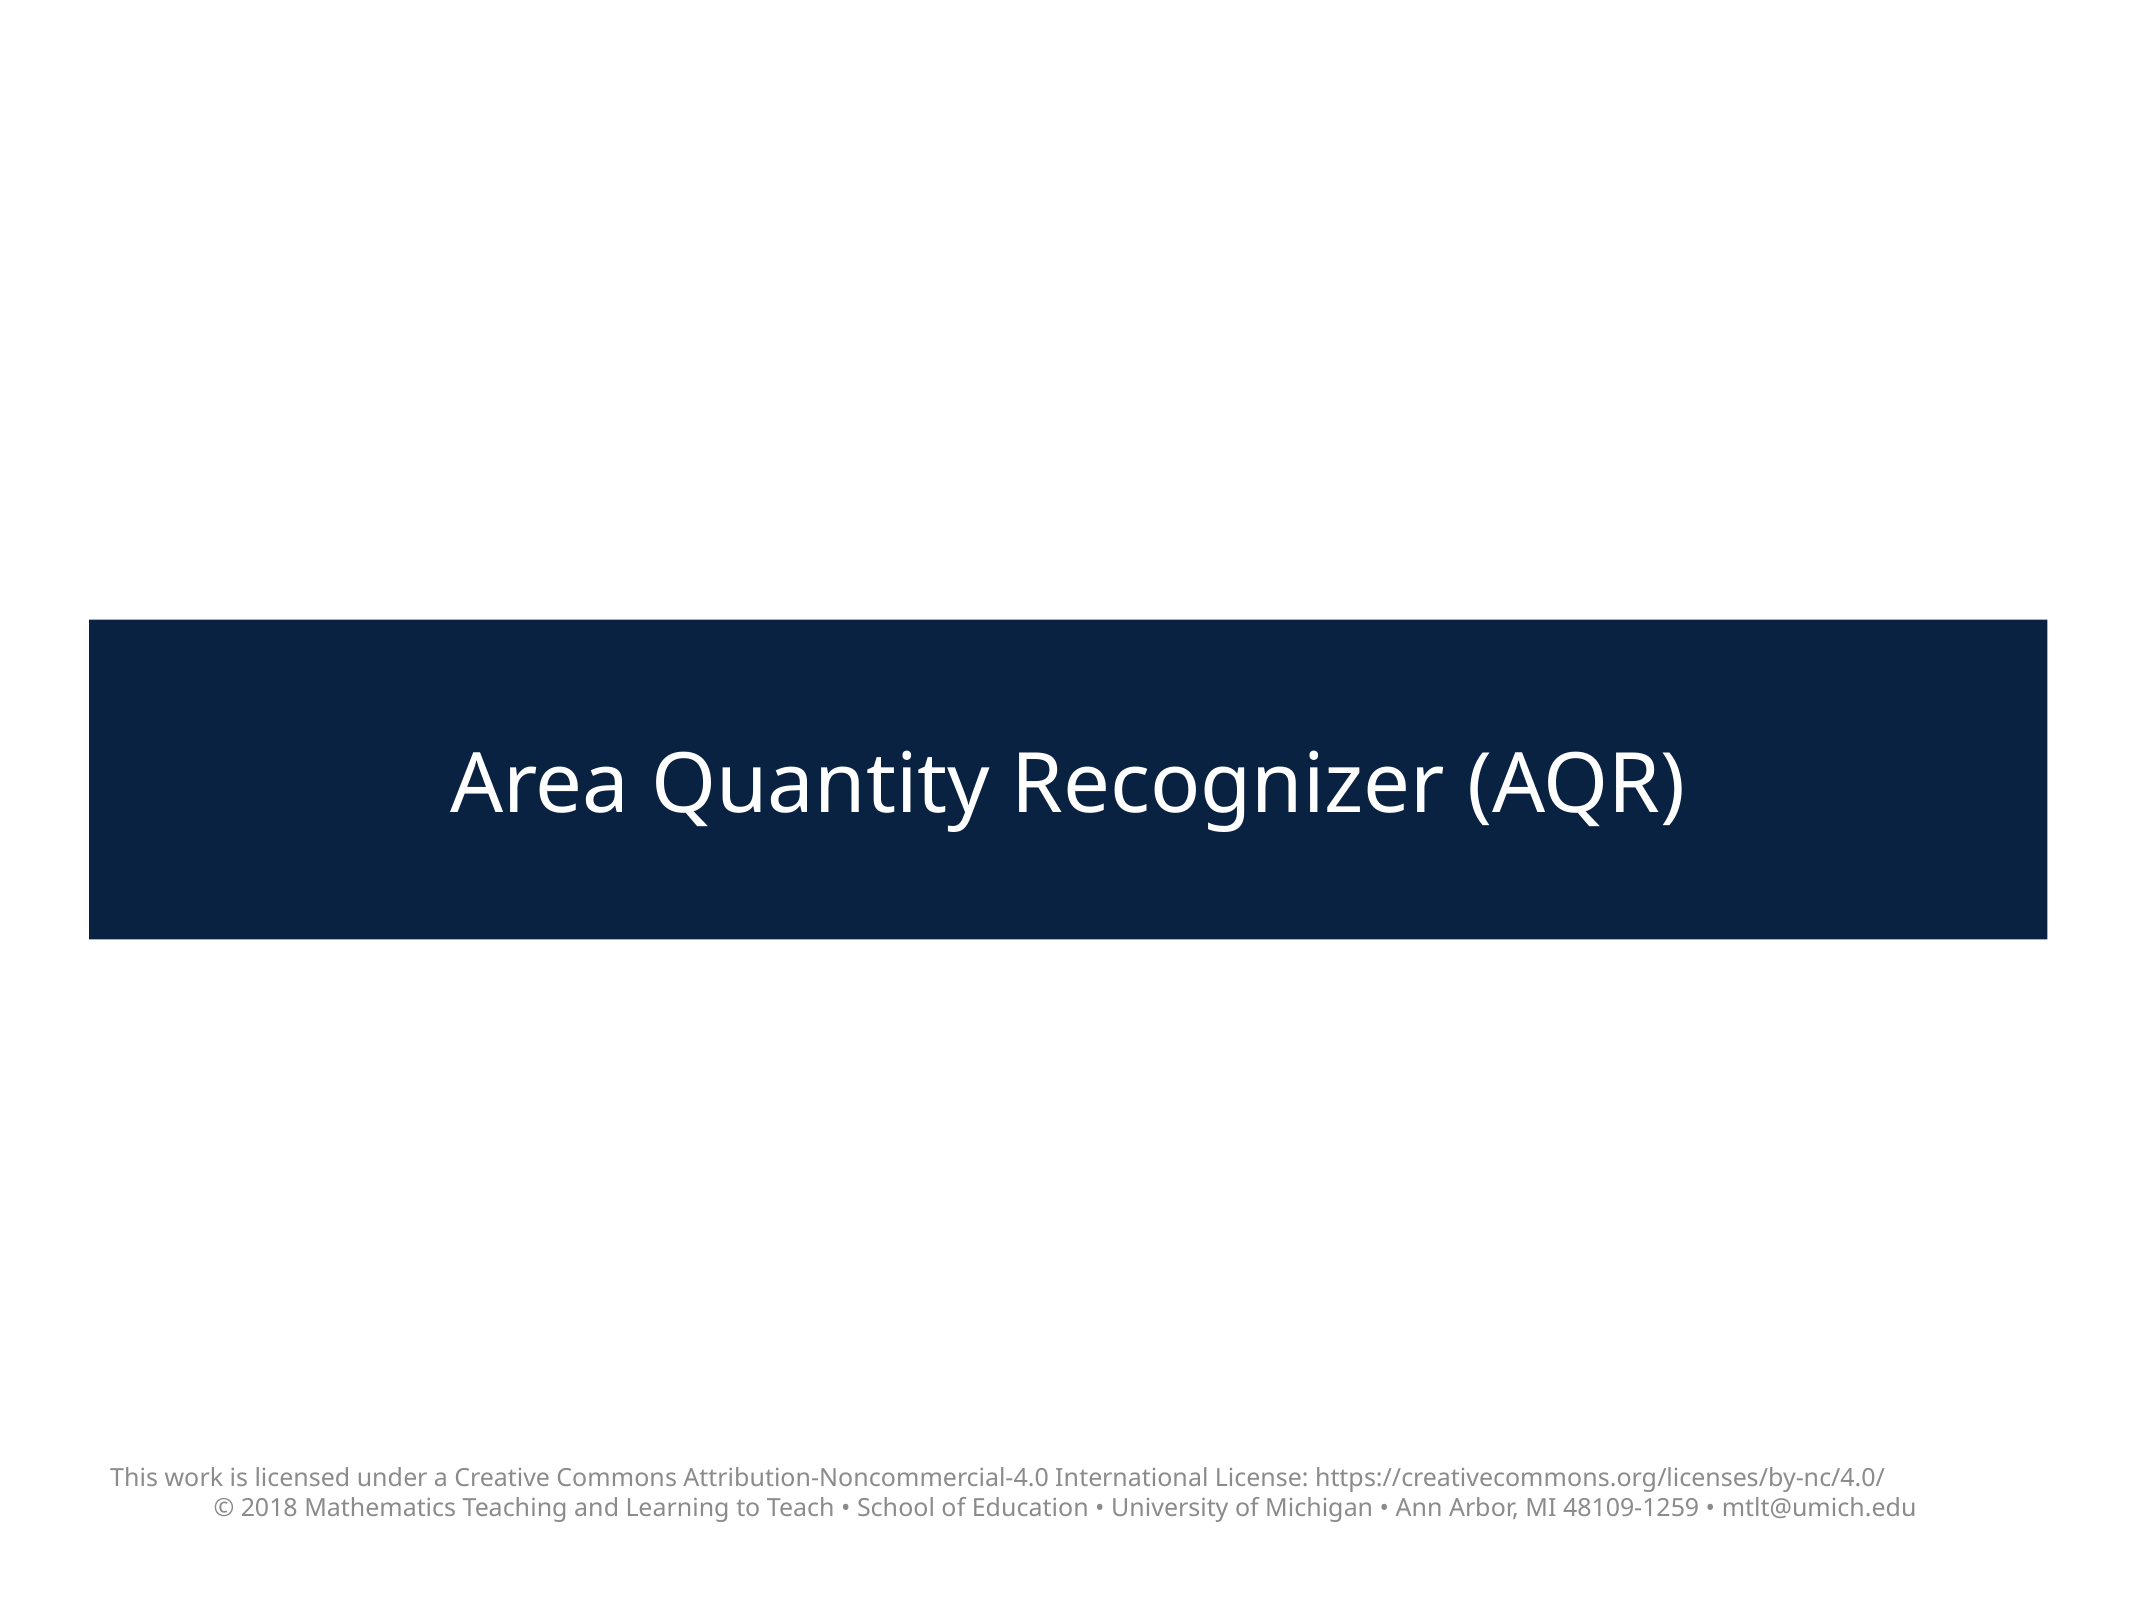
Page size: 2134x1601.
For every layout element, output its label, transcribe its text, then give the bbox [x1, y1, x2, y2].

title Area Quantity Recognizer (AQR) [89, 619, 2048, 940]
text_box This work is licensed under a Creative Commons Attribution-Noncommercial-4.0 International License: https://creativecommons.org/licenses/by-nc/4.0/ © 2018 Mathematics Teaching and Learning to Teach • School of Education • University of Michigan • Ann Arbor, MI 48109-1259 • mtlt@umich.edu [88, 1436, 2045, 1547]
